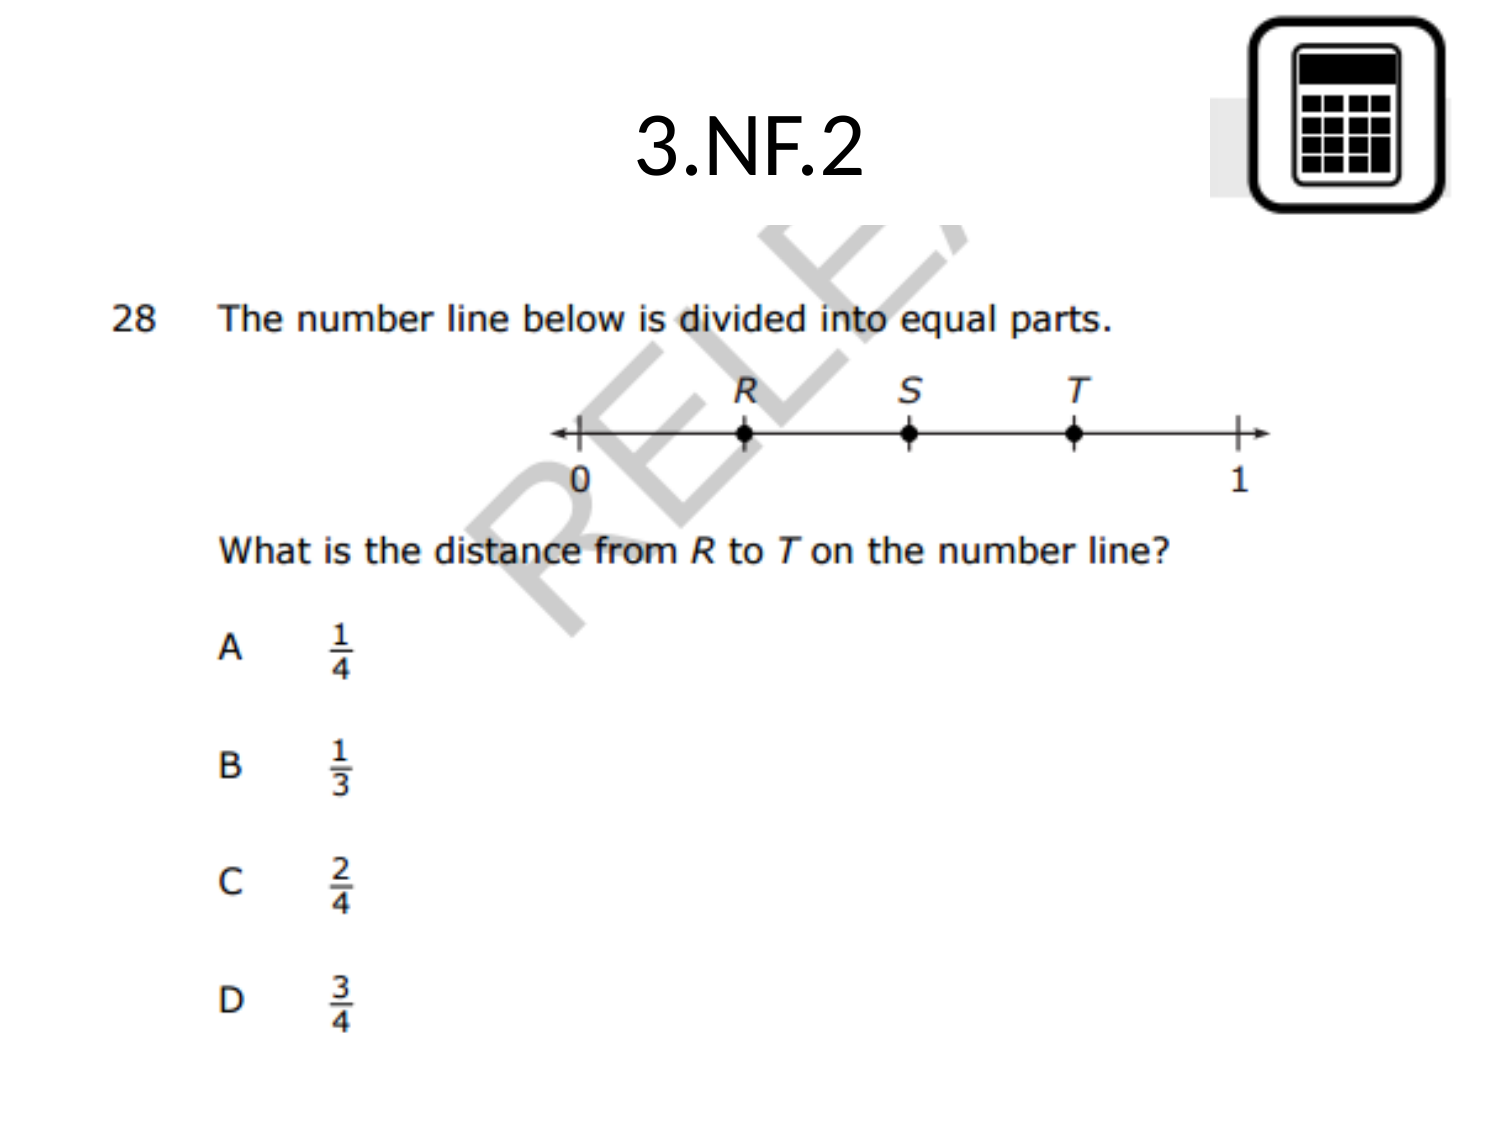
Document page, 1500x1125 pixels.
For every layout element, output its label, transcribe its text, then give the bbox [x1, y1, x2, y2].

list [62, 224, 1342, 1051]
title 3.NF.2 [75, 45, 1204, 223]
picture [1209, 0, 1485, 251]
